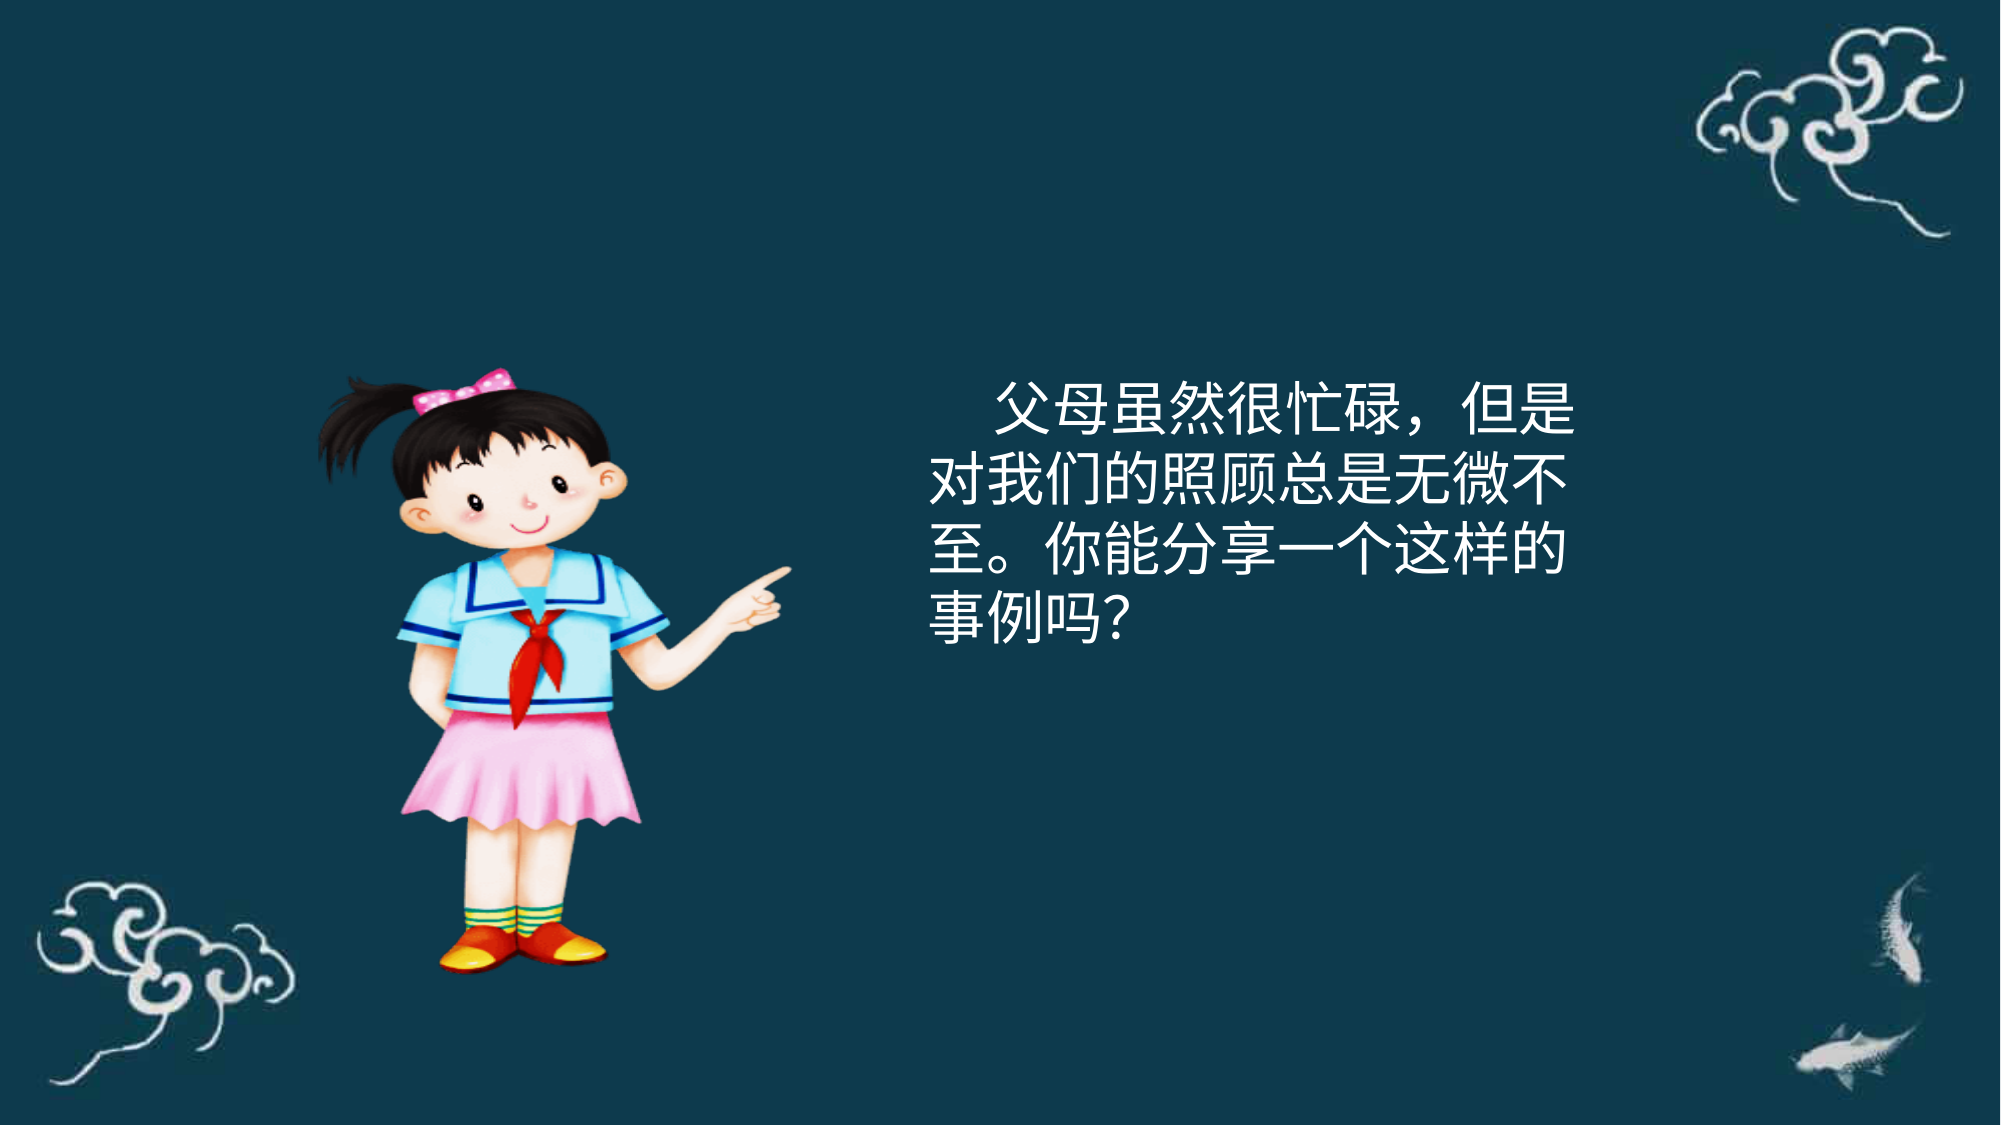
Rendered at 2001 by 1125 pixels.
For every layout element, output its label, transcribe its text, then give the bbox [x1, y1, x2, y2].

text_box 父母虽然很忙碌，但是对我们的照顾总是无微不至。你能分享一个这样的事例吗？ [913, 364, 1619, 660]
picture [0, 0, 2001, 1125]
